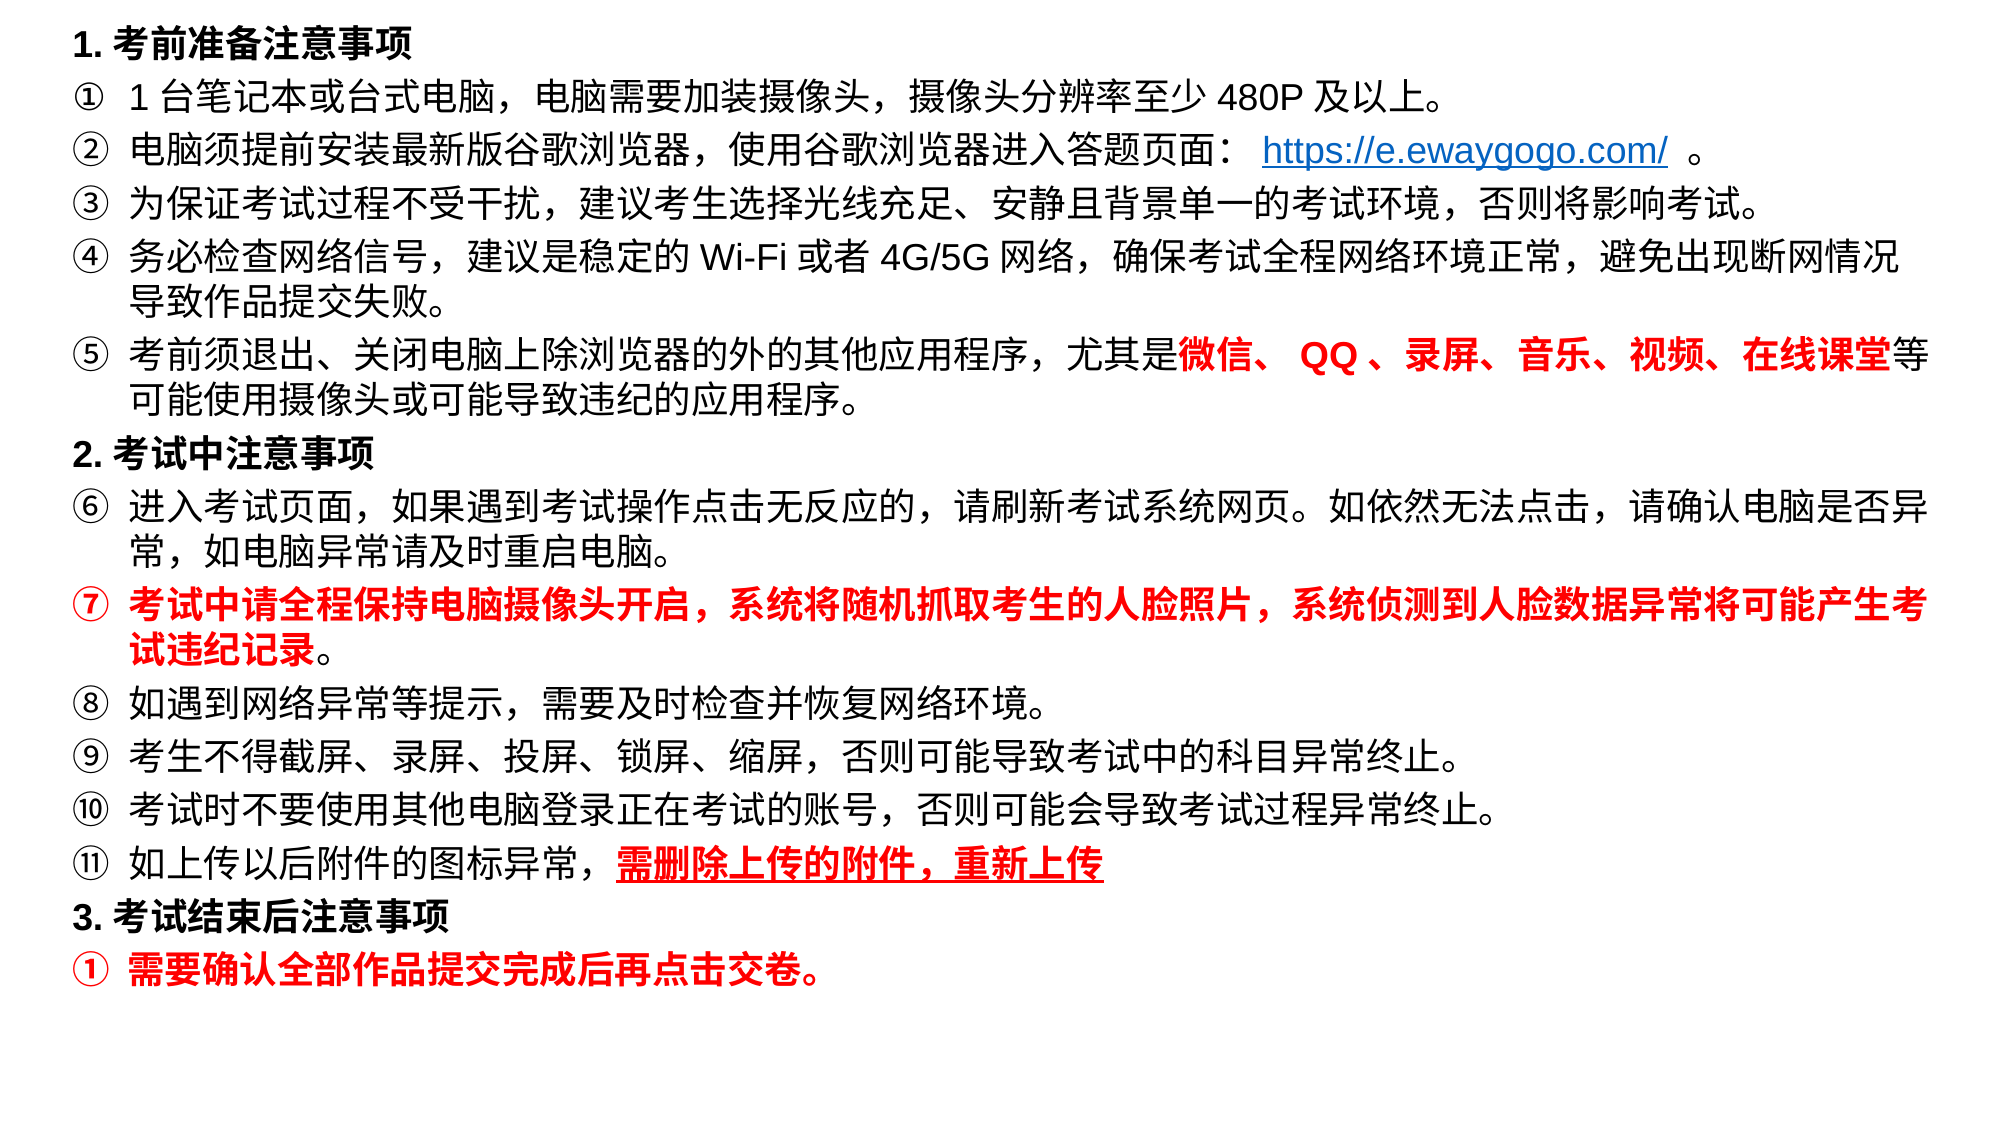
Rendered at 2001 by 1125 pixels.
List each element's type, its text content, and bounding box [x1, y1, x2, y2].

text_box 1.考前准备注意事项 1台笔记本或台式电脑，电脑需要加装摄像头，摄像头分辨率至少480P及以上。 电脑须提前安装最新版谷歌浏览器，使用谷歌浏览器进入答题页面：https://e.ewaygogo.com/ 。 为保证考试过程不受干扰，建议考生选择光线充足、安静且背景单一的考试环境，否则将影响考试。 务必检查网络信号，建议是稳定的Wi-Fi或者4G/5G网络，确保考试全程网络环境正常，避免出现断网情况导致作品提交失败。 考前须退出、关闭电脑上除浏览器的外的其他应用程序，尤其是微信、QQ、录屏、音乐、视频、在线课堂等可能使用摄像头或可能导致违纪的应用程序。 2.考试中注意事项 进入考试页面，如果遇到考试操作点击无反应的，请刷新考试系统网页。如依然无法点击，请确认电脑是否异常，如电脑异常请及时重启电脑。 考试中请全程保持电脑摄像头开启，系统将随机抓取考生的人脸照片，系统侦测到人脸数据异常将可能产生考试违纪记录。 如遇到网络异常等提示，需要及时检查并恢复网络环境。 考生不得截屏、录屏、投屏、锁屏、缩屏，否则可能导致考试中的科目异常终止。 考试时不要使用其他电脑登录正在考试的账号，否则可能会导致考试过程异常终止。 如上传以后附件的图标异常，需删除上传的附件，重新上传 3.考试结束后注意事项 ① 需要确认全部作品提交完成后再点击交卷。 [57, 12, 1948, 999]
